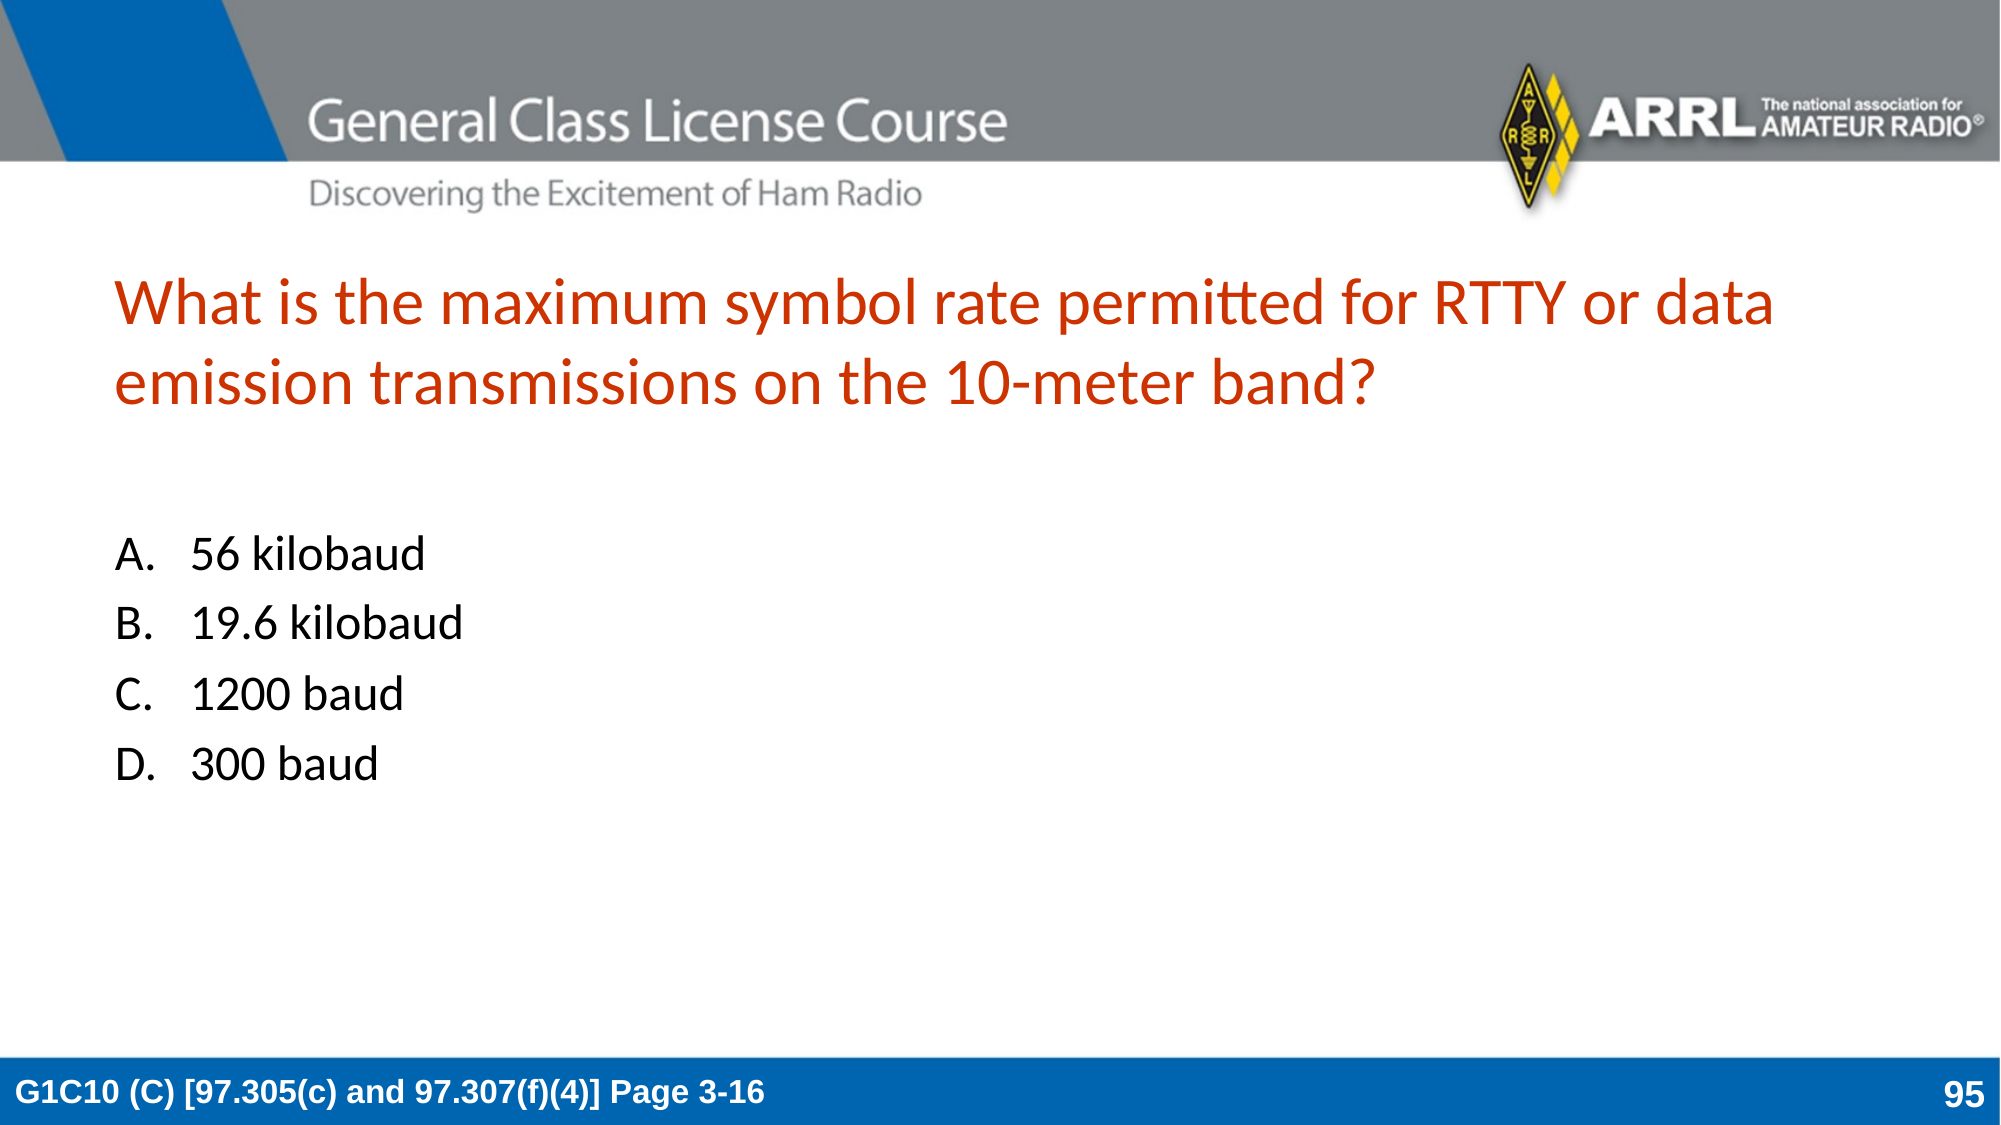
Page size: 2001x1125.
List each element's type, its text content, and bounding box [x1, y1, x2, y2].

text_box G1C10 (C) [97.305(c) and 97.307(f)(4)] Page 3-16 [0, 1062, 1313, 1118]
text_box 95 [1875, 1062, 2000, 1123]
title What is the maximum symbol rate permitted for RTTY or data emission transmissions on the 10-meter band? [99, 249, 1900, 388]
list 56 kilobaud 19.6 kilobaud 1200 baud 300 baud [99, 512, 1900, 1005]
picture [0, 0, 2001, 1125]
